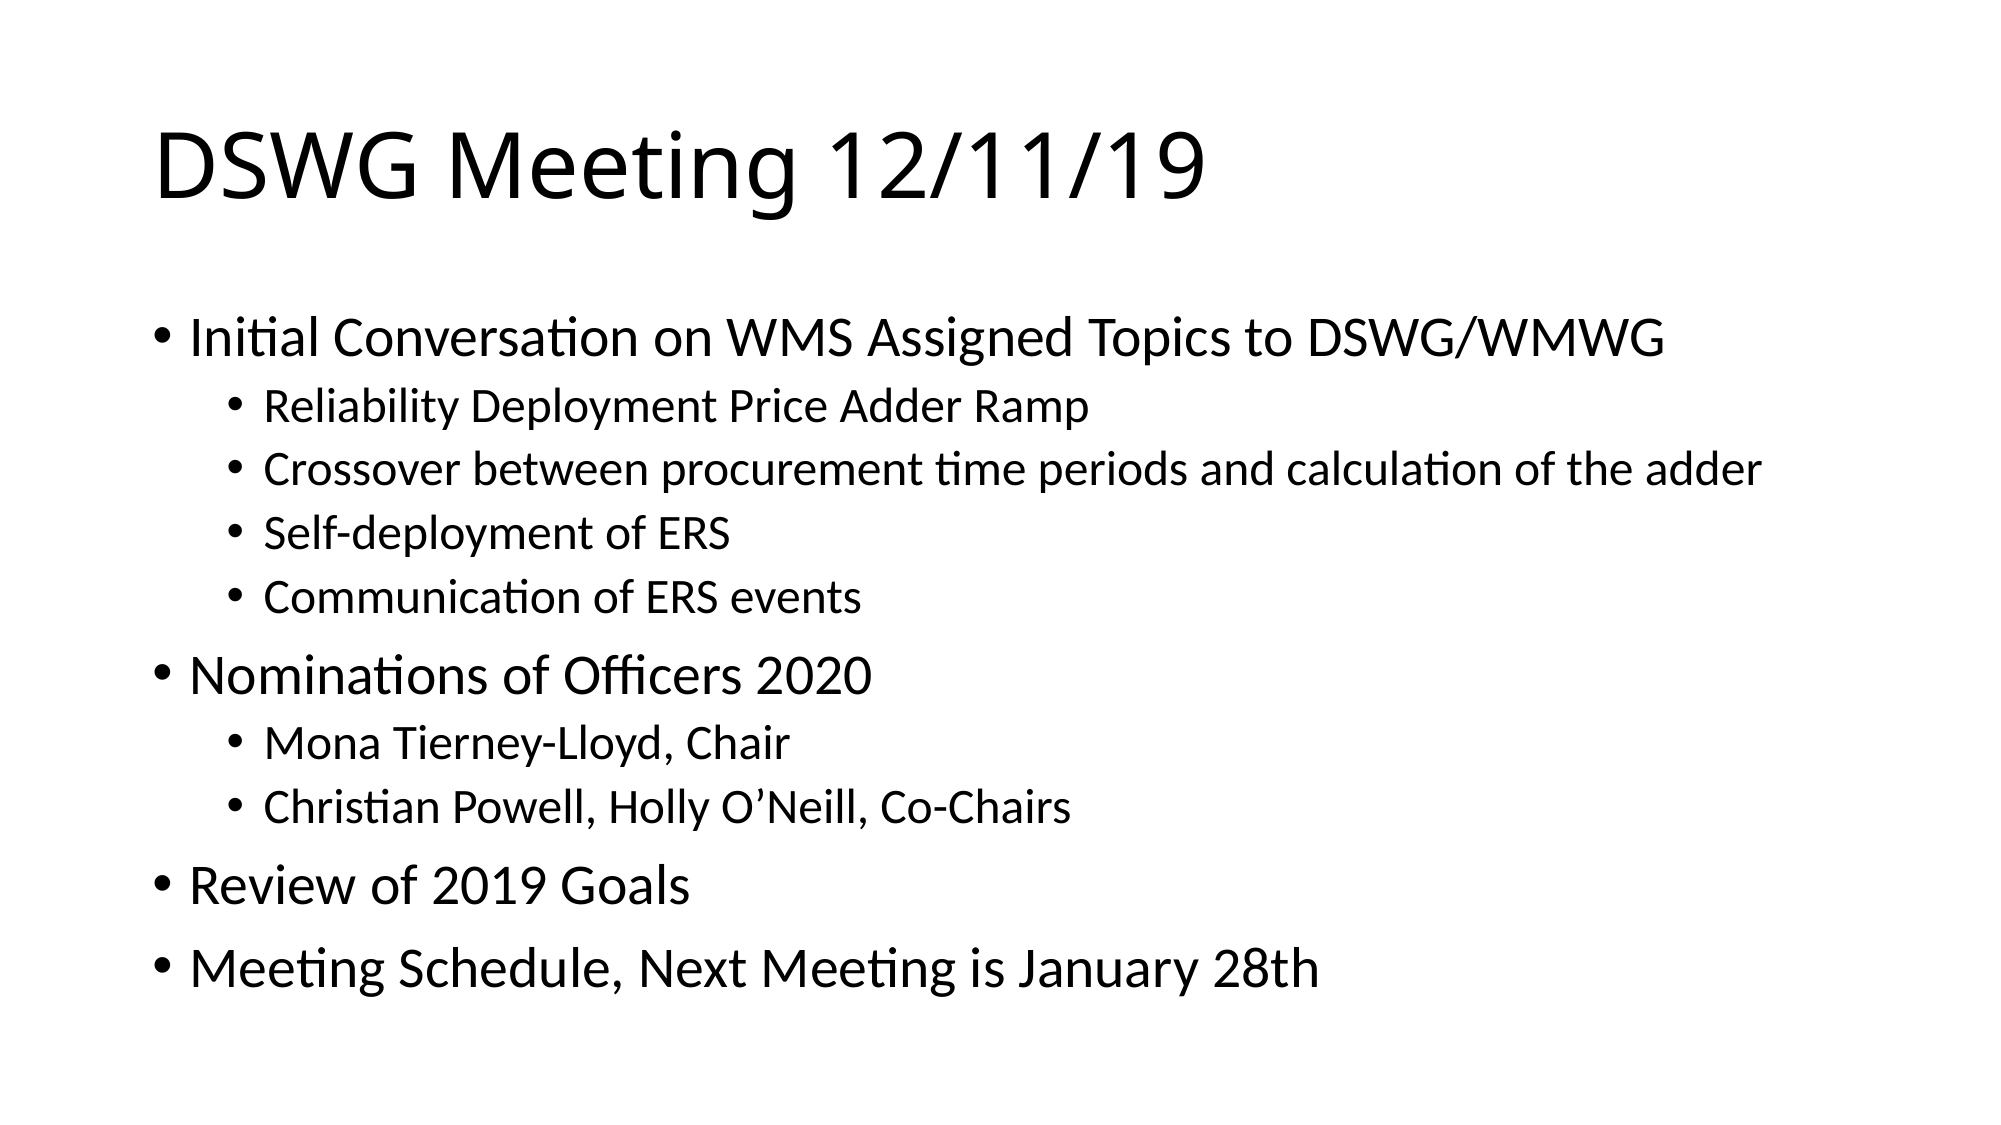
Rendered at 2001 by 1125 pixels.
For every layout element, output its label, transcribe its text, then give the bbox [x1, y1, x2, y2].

title DSWG Meeting 12/11/19 [137, 59, 1863, 278]
list Initial Conversation on WMS Assigned Topics to DSWG/WMWG Reliability Deployment Price Adder Ramp Crossover between procurement time periods and calculation of the adder Self-deployment of ERS Communication of ERS events Nominations of Officers 2020 Mona Tierney-Lloyd, Chair Christian Powell, Holly O’Neill, Co-Chairs Review of 2019 Goals Meeting Schedule, Next Meeting is January 28th [137, 299, 1863, 1014]
